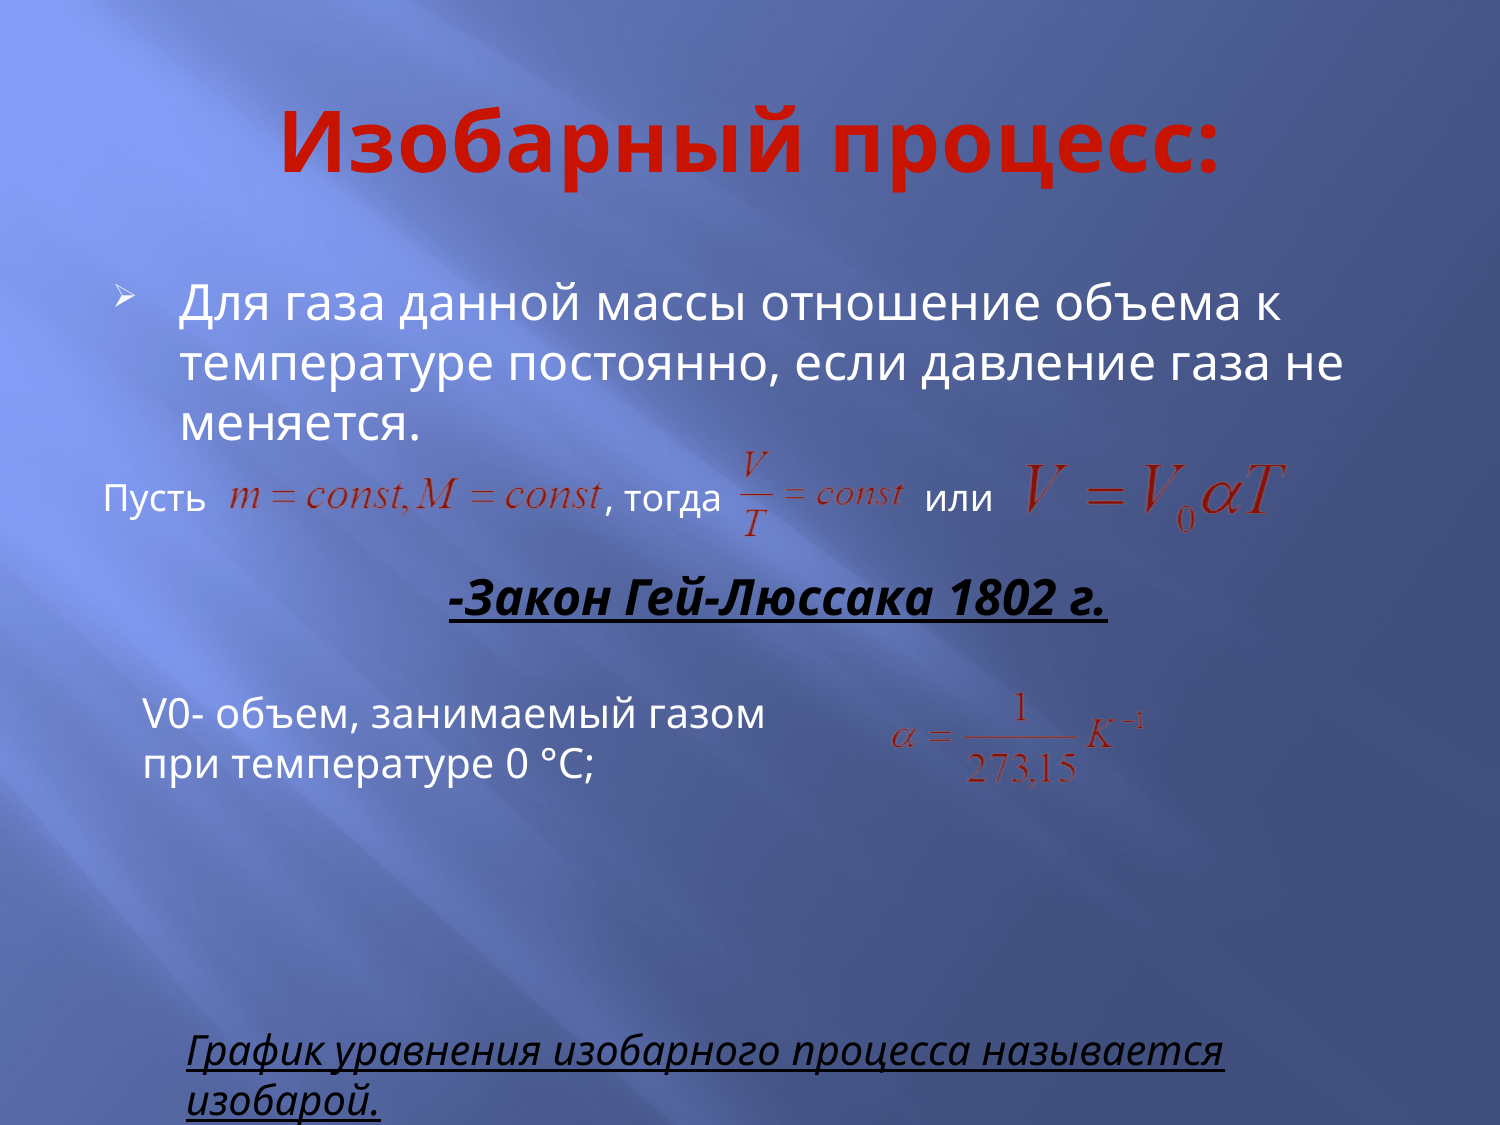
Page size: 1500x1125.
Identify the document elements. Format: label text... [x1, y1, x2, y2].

picture [223, 467, 609, 528]
list Для газа данной массы отношение объема к температуре постоянно, если давление газа не меняется. [75, 262, 1425, 1035]
title Изобарный процесс: [75, 45, 1425, 233]
text_box Пусть [87, 466, 222, 527]
text_box или [950, 466, 1013, 527]
picture [734, 439, 912, 547]
text_box , тогда [589, 466, 734, 527]
text_box V0- объем, занимаемый газом при температуре 0 °С; [127, 679, 782, 795]
picture [1013, 443, 1302, 551]
text_box -Закон Гей-Люссака 1802 г. [433, 557, 1124, 633]
picture [884, 680, 1152, 798]
text_box График уравнения изобарного процесса называется изобарой. [171, 1016, 1409, 1125]
